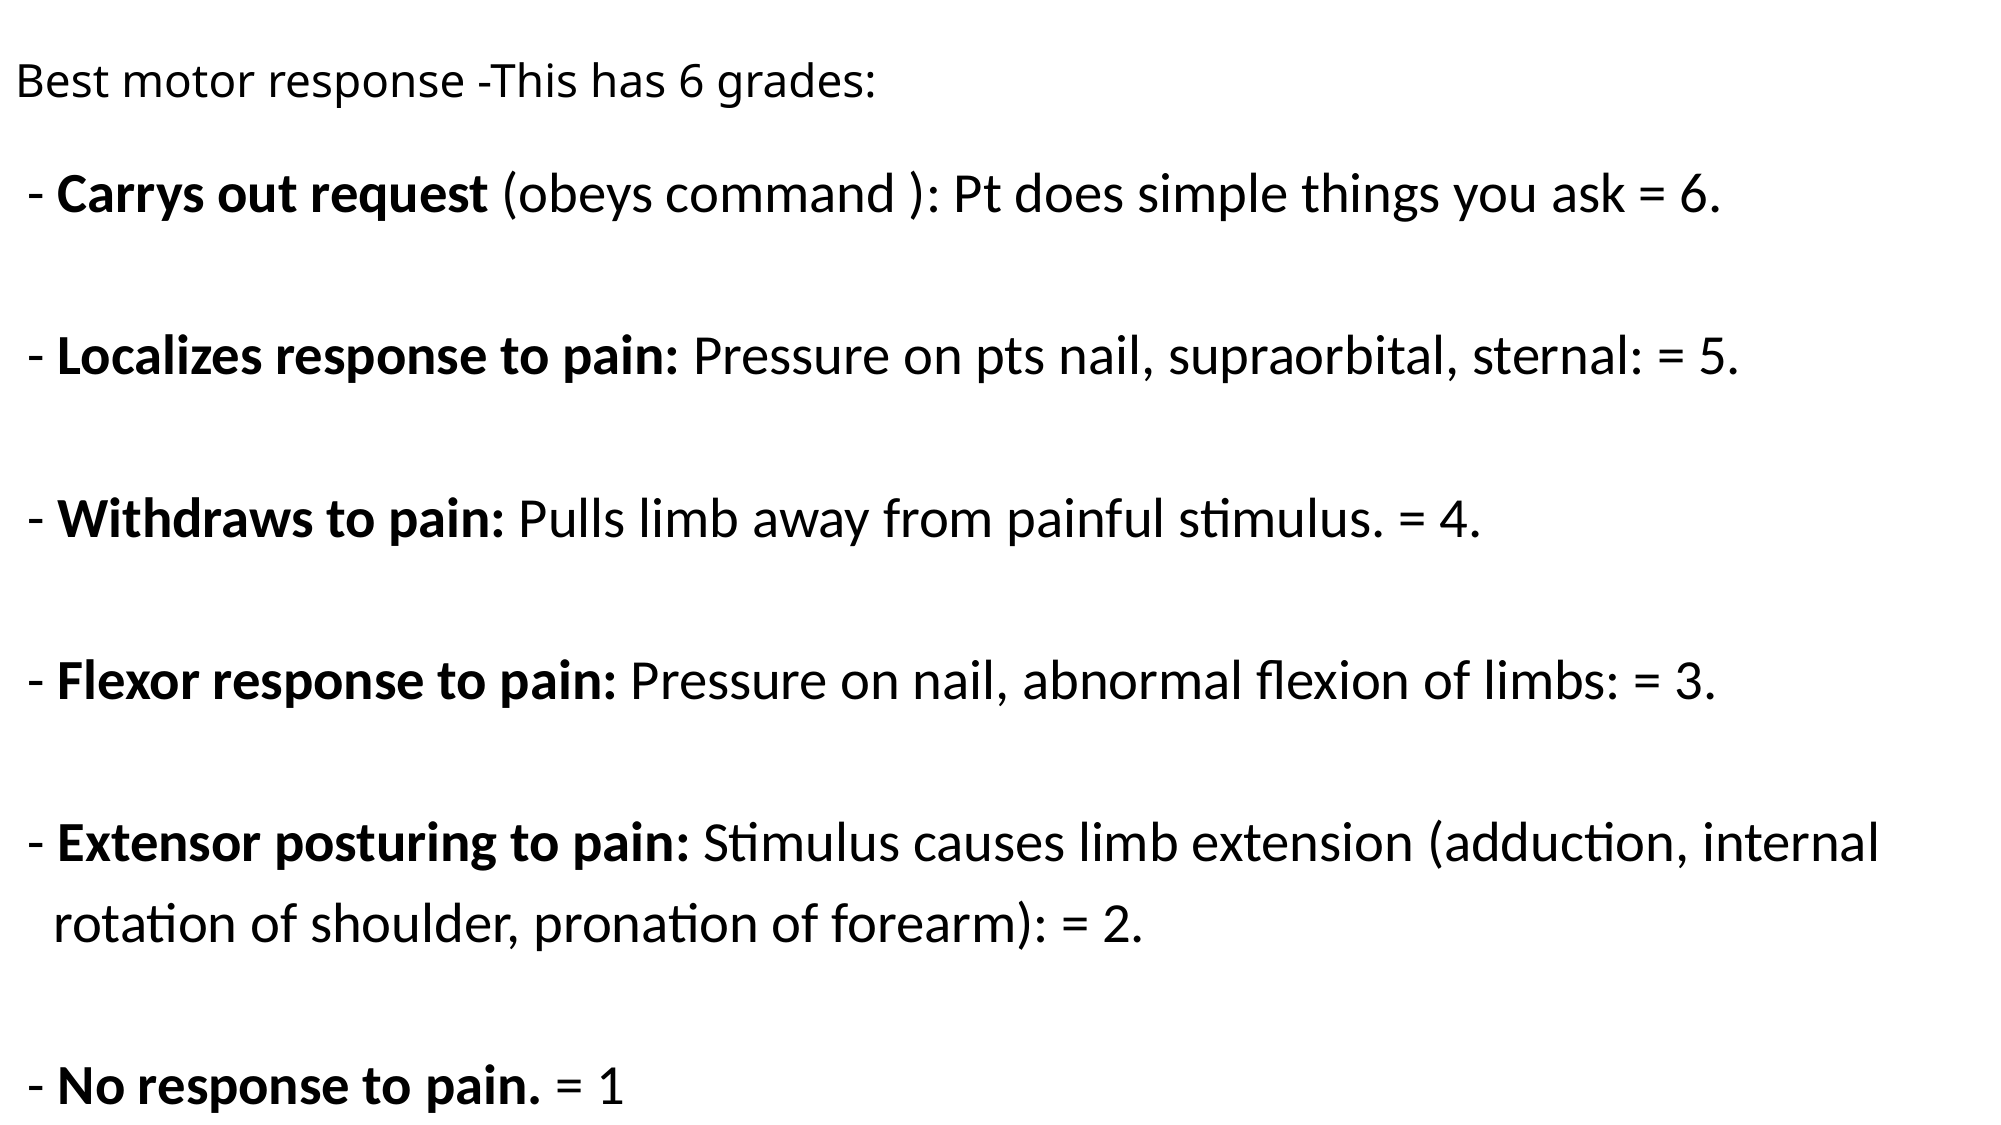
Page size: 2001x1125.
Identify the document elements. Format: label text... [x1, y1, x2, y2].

list - Carrys out request (obeys command ): Pt does simple things you ask = 6. - Localizes response to pain: Pressure on pts nail, supraorbital, sternal: = 5. - Withdraws to pain: Pulls limb away from painful stimulus. = 4. - Flexor response to pain: Pressure on nail, abnormal flexion of limbs: = 3. - Extensor posturing to pain: Stimulus causes limb extension (adduction, internal rotation of shoulder, pronation of forearm): = 2. - No response to pain. = 1 [0, 156, 2000, 1125]
title Best motor response -This has 6 grades: [0, 0, 1863, 156]
